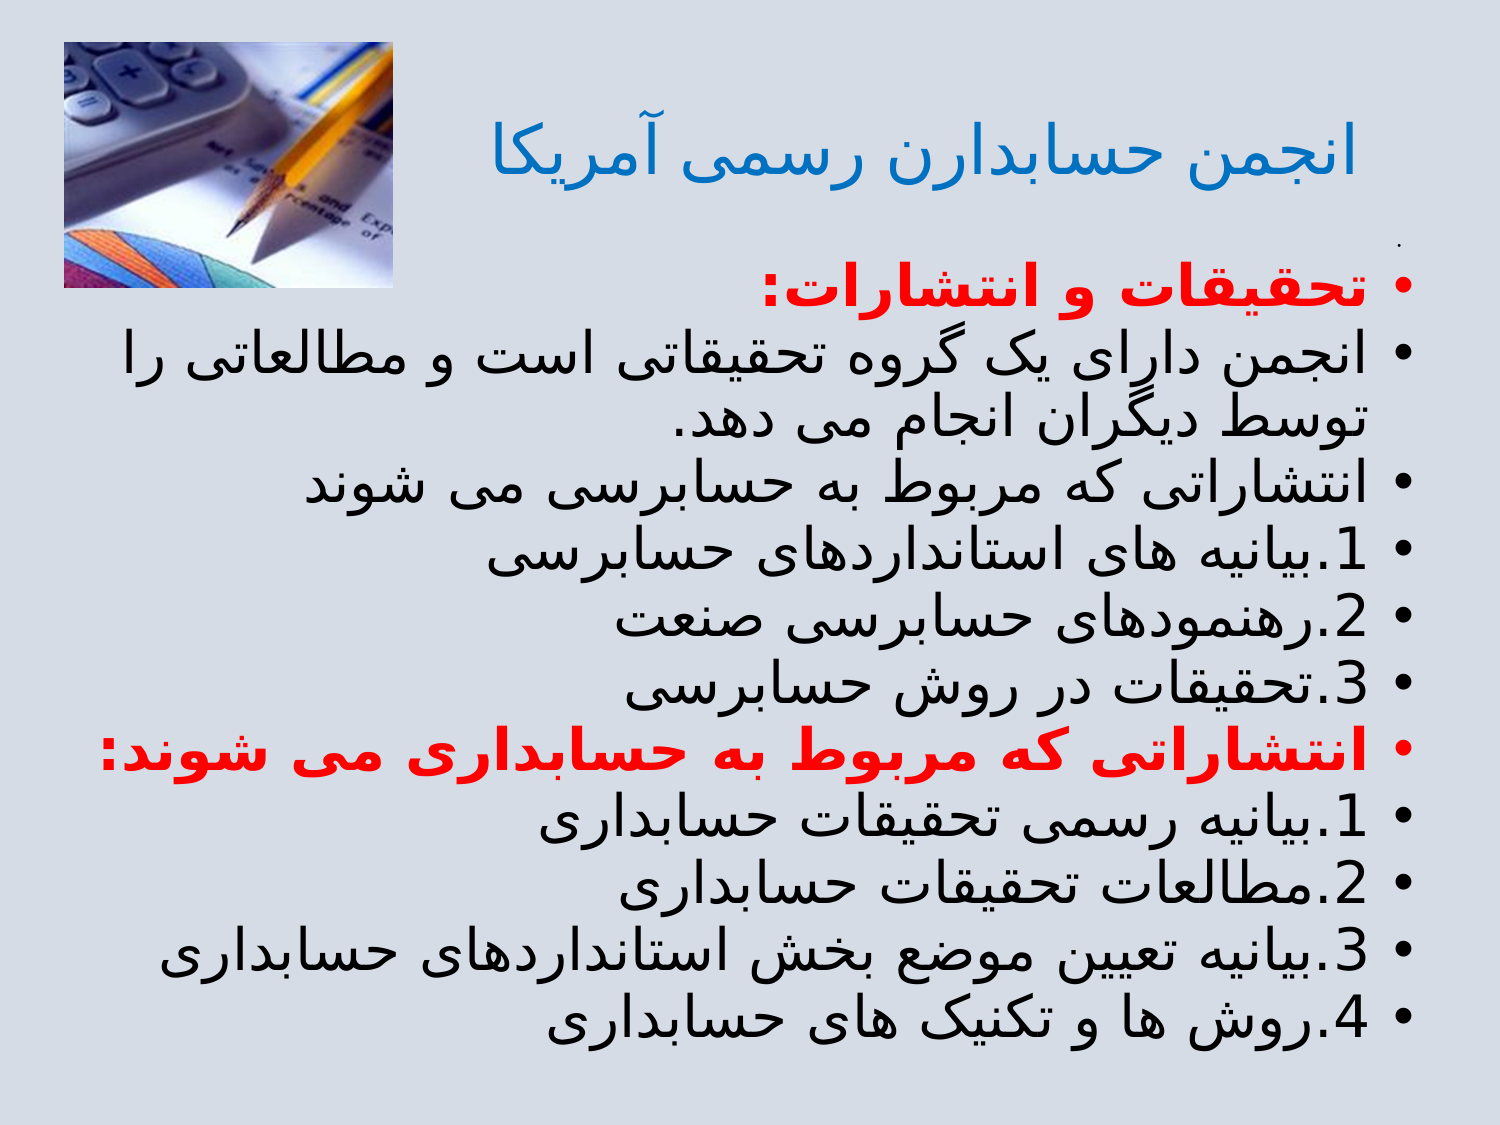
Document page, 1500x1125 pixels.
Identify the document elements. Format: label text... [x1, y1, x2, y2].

picture [64, 42, 393, 288]
title انجمن حسابدارن رسمی آمریکا [393, 66, 1376, 232]
list تحقیقات و انتشارات: انجمن دارای یک گروه تحقیقاتی است و مطالعاتی را توسط دیگران انجام می دهد. انتشاراتی که مربوط به حسابرسی می شوند 1.بیانیه های استانداردهای حسابرسی 2.رهنمودهای حسابرسی صنعت 3.تحقیقات در روش حسابرسی انتشاراتی که مربوط به حسابداری می شوند: 1.بیانیه رسمی تحقیقات حسابداری 2.مطالعات تحقیقات حسابداری 3.بیانیه تعیین موضع بخش استانداردهای حسابداری 4.روش ها و تکنیک های حسابداری [63, 232, 1414, 1071]
